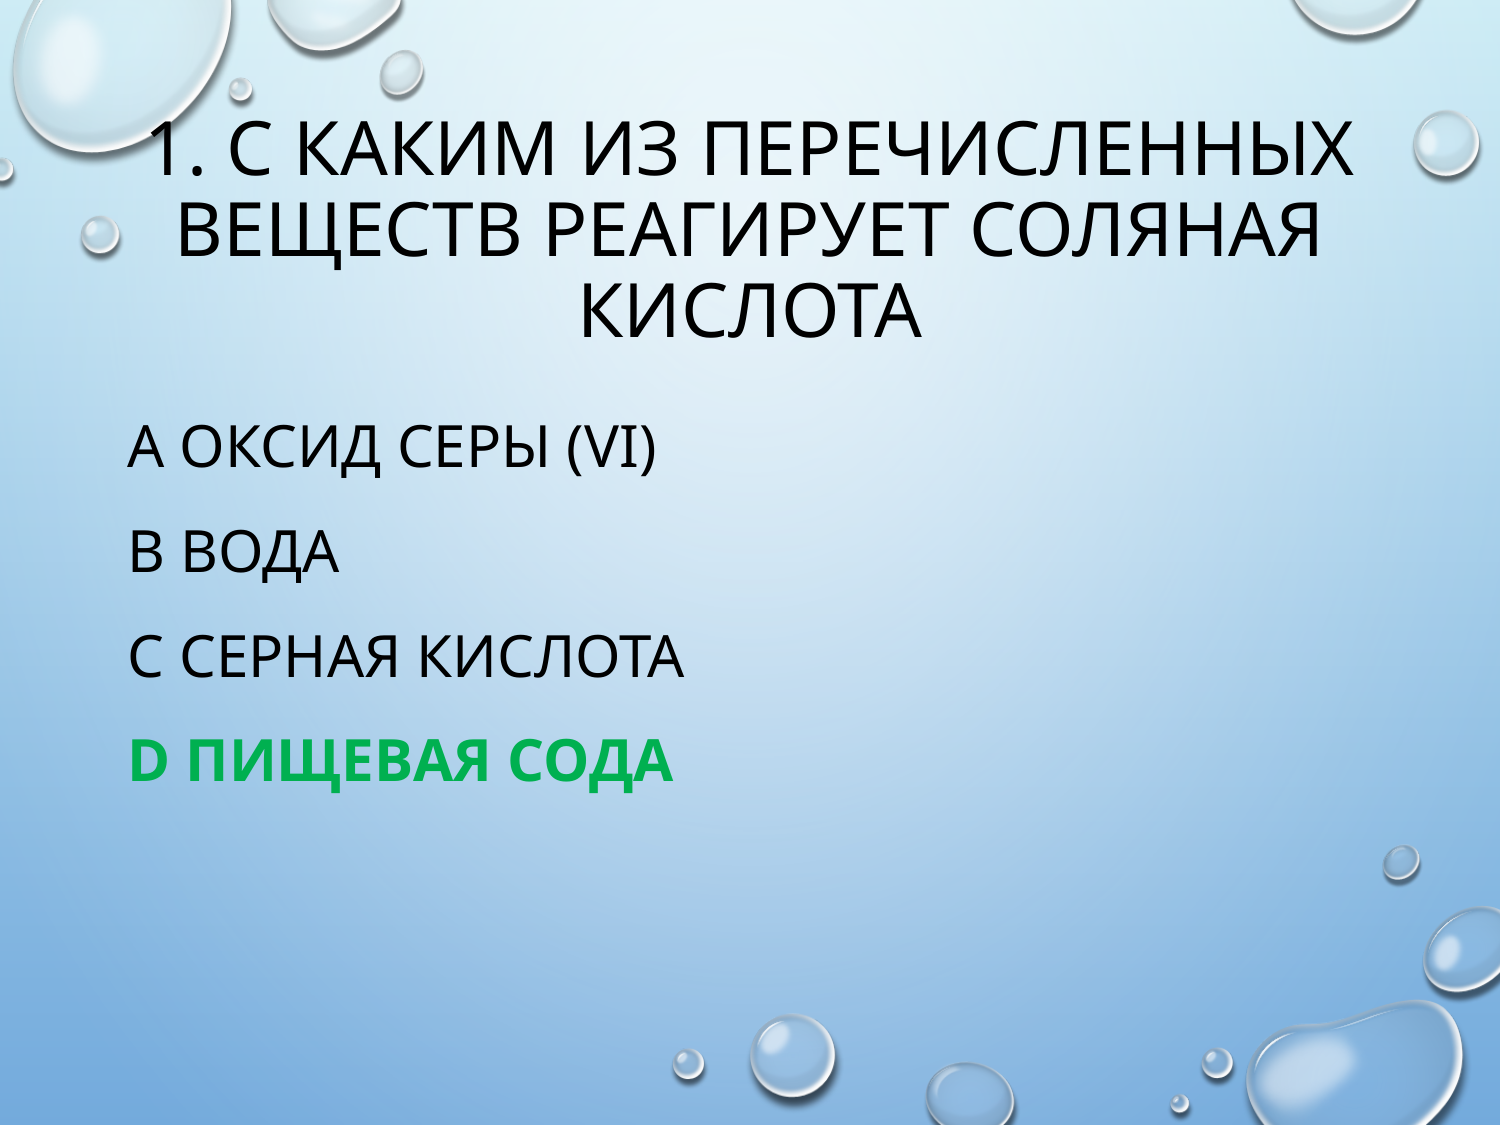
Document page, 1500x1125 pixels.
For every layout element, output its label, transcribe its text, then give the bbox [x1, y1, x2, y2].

title 1. С каким из перечисленных веществ реагирует соляная кислота [112, 101, 1388, 364]
picture [0, 0, 1500, 1125]
list А оксид серы (VI) B Вода C Серная кислота D Пищевая сода [112, 388, 1388, 950]
